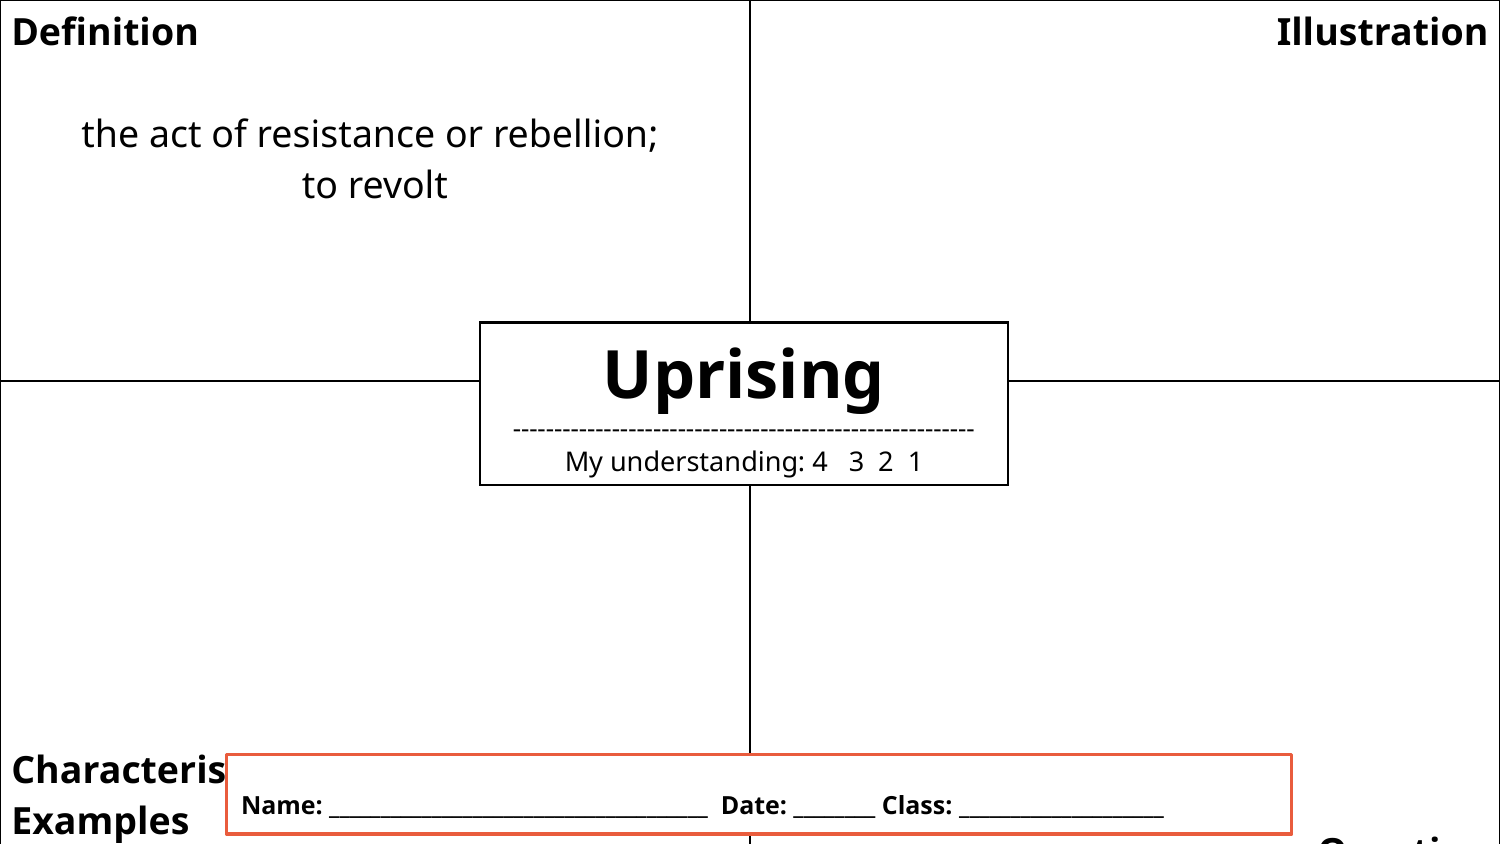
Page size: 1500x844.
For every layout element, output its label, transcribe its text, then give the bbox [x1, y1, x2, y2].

text_box Name: _____________________________________ Date: ________ Class: ____________________ [226, 754, 1292, 834]
text_box Uprising -------------------------------------------------------- My understanding: 4 3 2 1 [480, 322, 1008, 486]
table_cell Question [751, 382, 1499, 844]
table_header Illustration [751, 1, 1499, 380]
table_cell Characteristics/ Examples [1, 382, 749, 844]
table_header Definition the act of resistance or rebellion; to revolt [1, 1, 749, 380]
